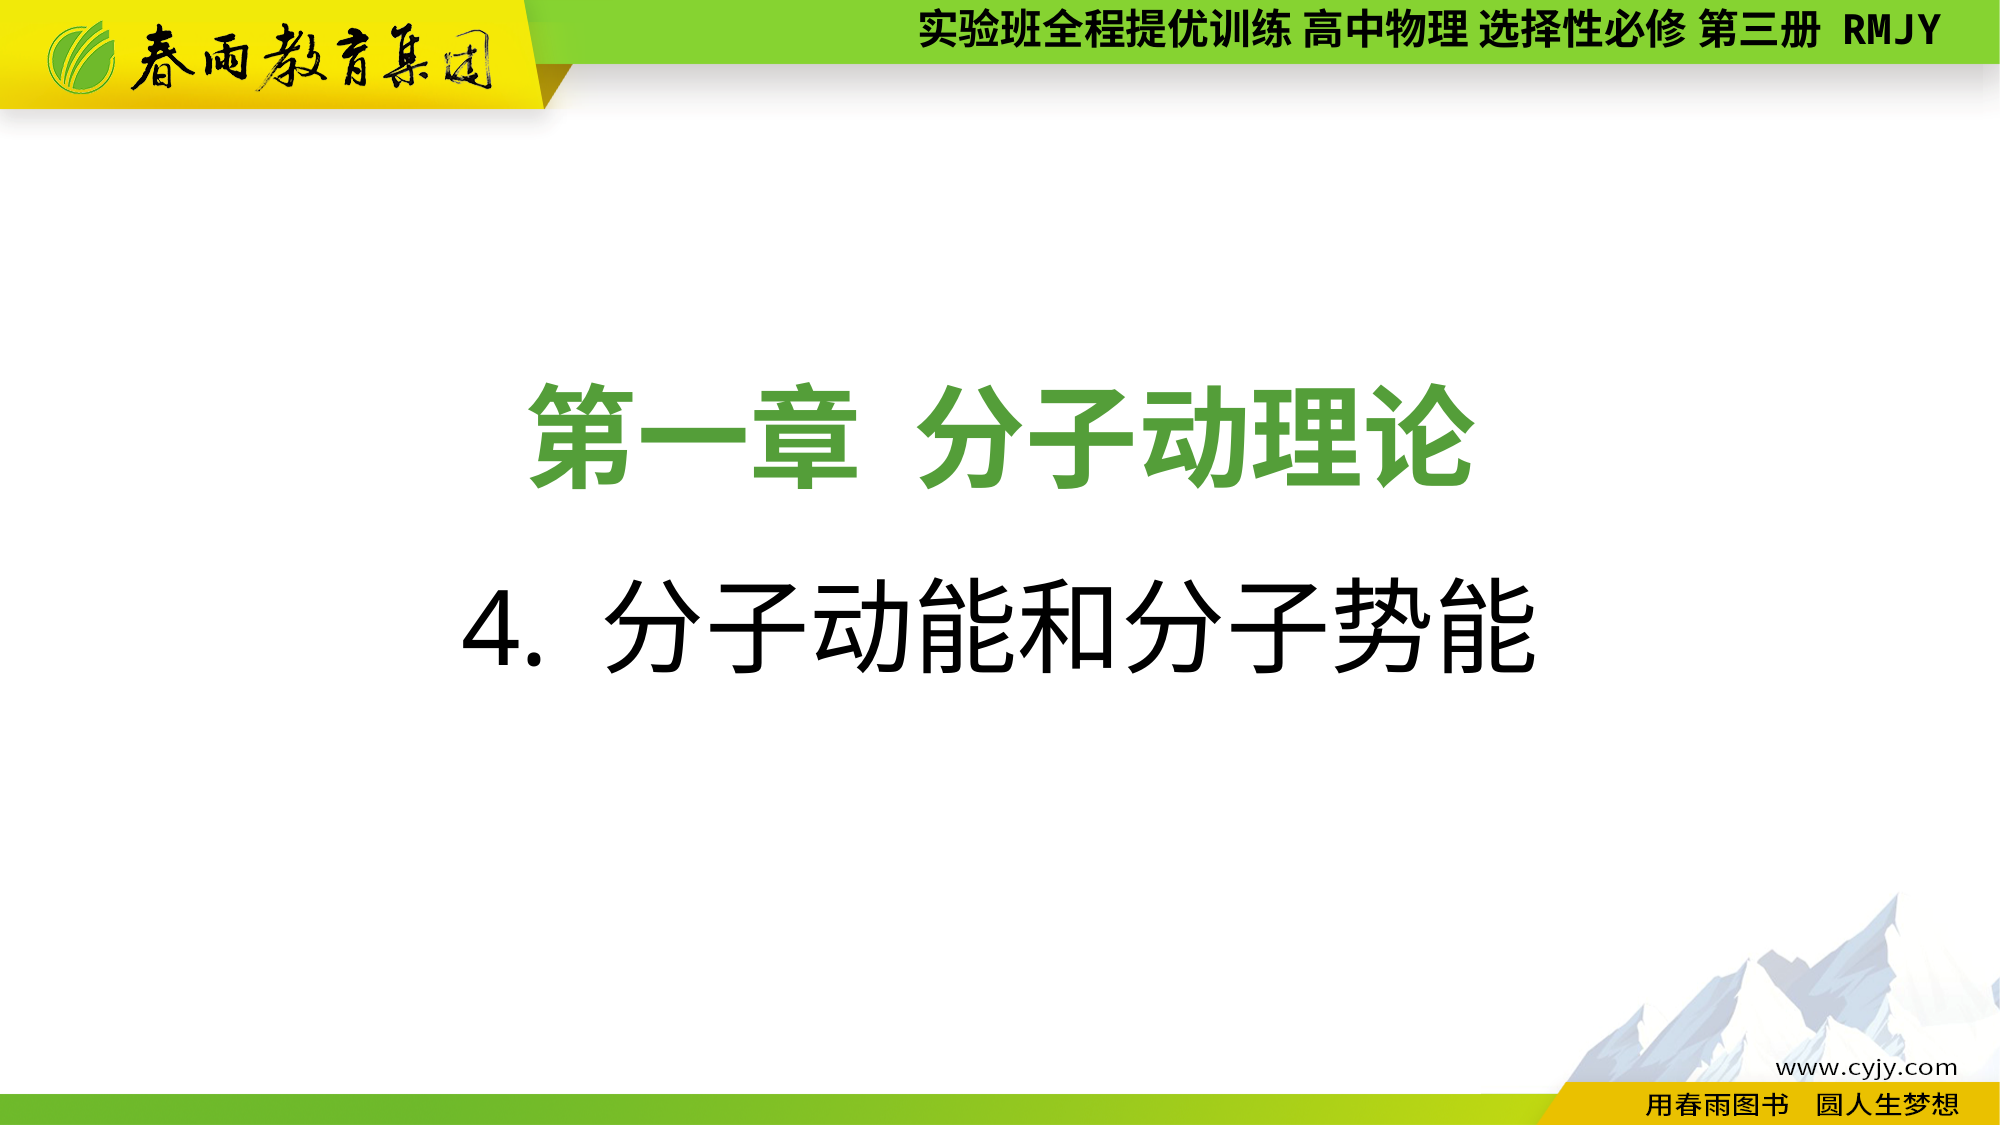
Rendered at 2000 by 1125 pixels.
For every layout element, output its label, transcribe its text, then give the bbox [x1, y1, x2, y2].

text_box 4. 分子动能和分子势能 [54, 491, 1946, 694]
text_box 第一章 分子动理论 [54, 291, 1946, 491]
picture [0, 0, 2000, 1125]
